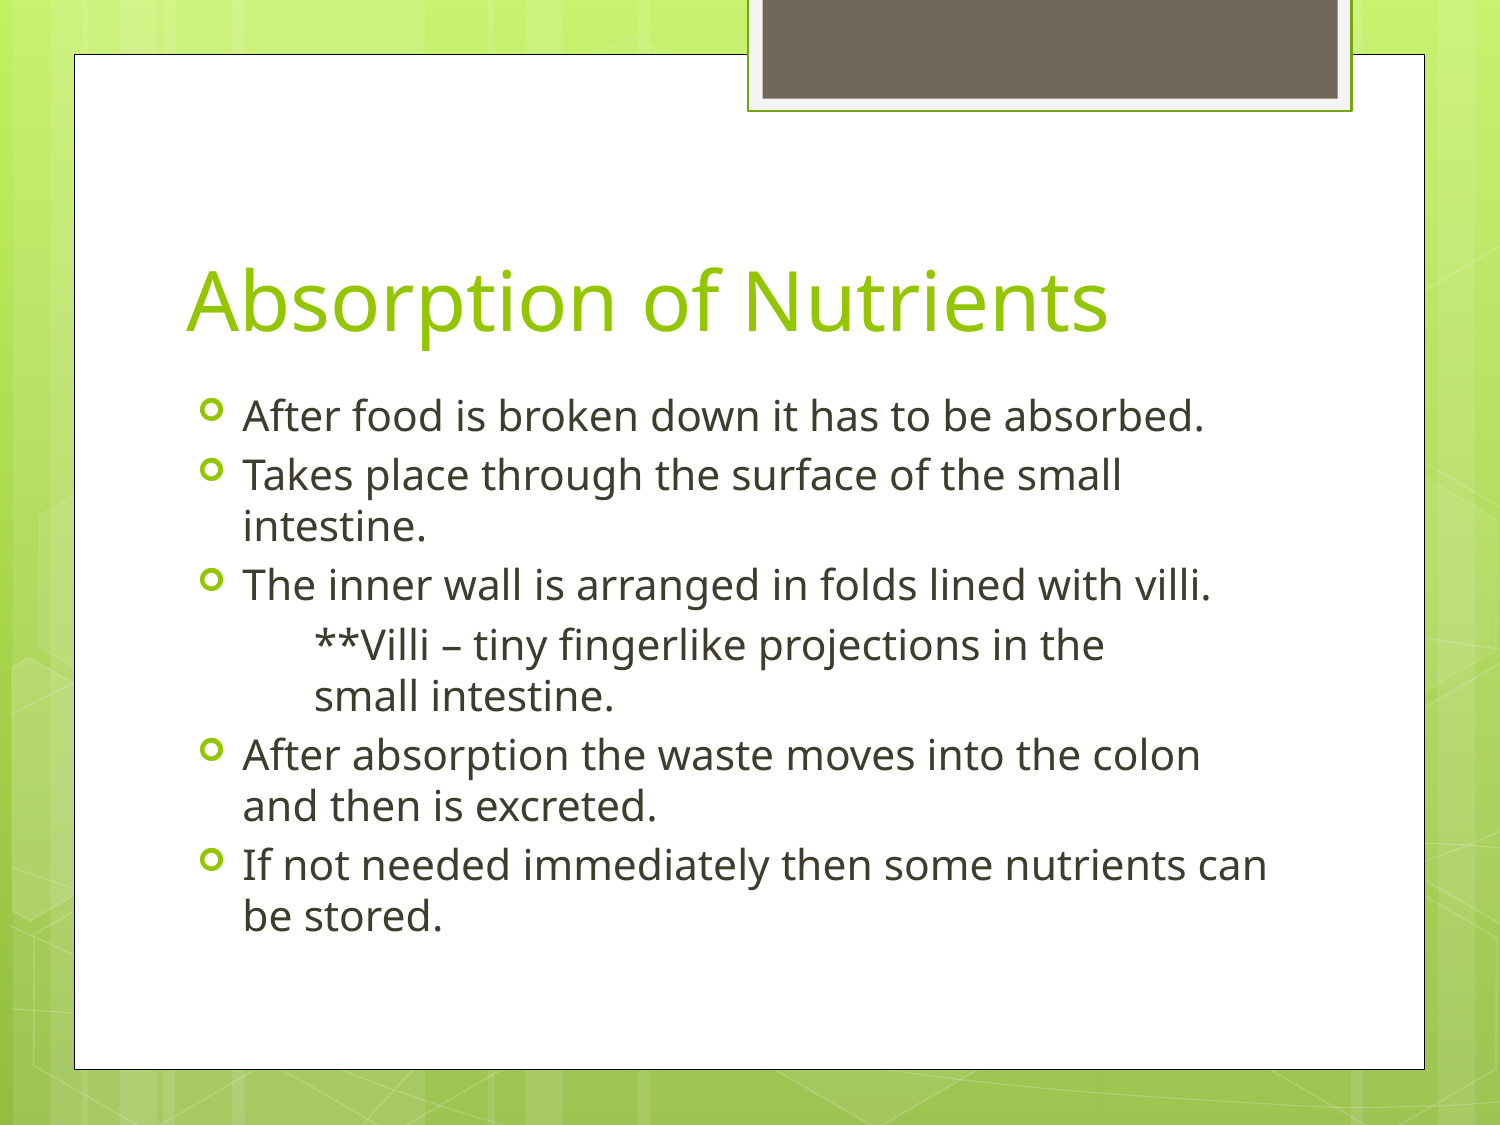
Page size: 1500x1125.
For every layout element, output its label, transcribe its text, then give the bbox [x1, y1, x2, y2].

list After food is broken down it has to be absorbed. Takes place through the surface of the small intestine. The inner wall is arranged in folds lined with villi. **Villi – tiny fingerlike projections in the small intestine. After absorption the waste moves into the colon and then is excreted. If not needed immediately then some nutrients can be stored. [171, 381, 1283, 957]
title Absorption of Nutrients [171, 168, 1324, 357]
